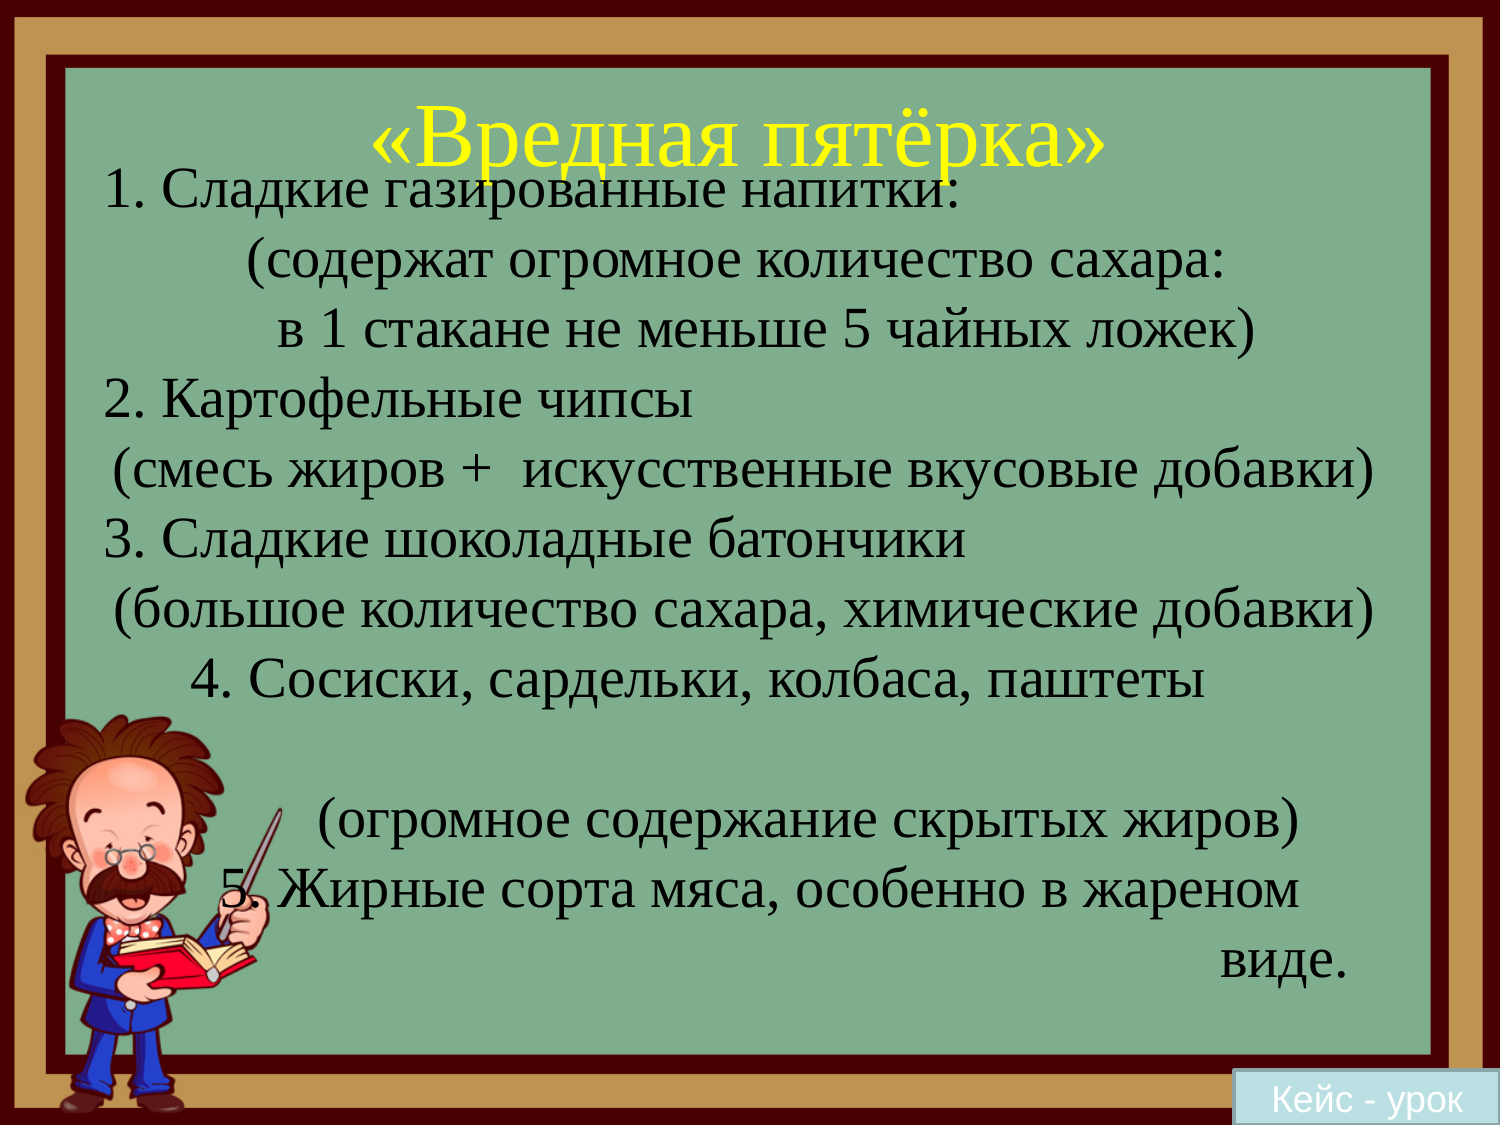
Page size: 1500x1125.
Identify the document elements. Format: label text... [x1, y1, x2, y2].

text_box Кейс - урок [1232, 1068, 1500, 1125]
picture [0, 0, 1500, 1125]
text_box 1. Сладкие газированные напитки: (содержат огромное количество сахара: в 1 стакане не меньше 5 чайных ложек) 2. Картофельные чипсы (смесь жиров + искусственные вкусовые добавки) 3. Сладкие шоколадные батончики (большое количество сахара, химические добавки) 4. Сосиски, сардельки, колбаса, паштеты (огромное содержание скрытых жиров) 5. Жирные сорта мяса, особенно в жареном виде. [88, 141, 1400, 997]
title «Вредная пятёрка» [64, 136, 1416, 232]
